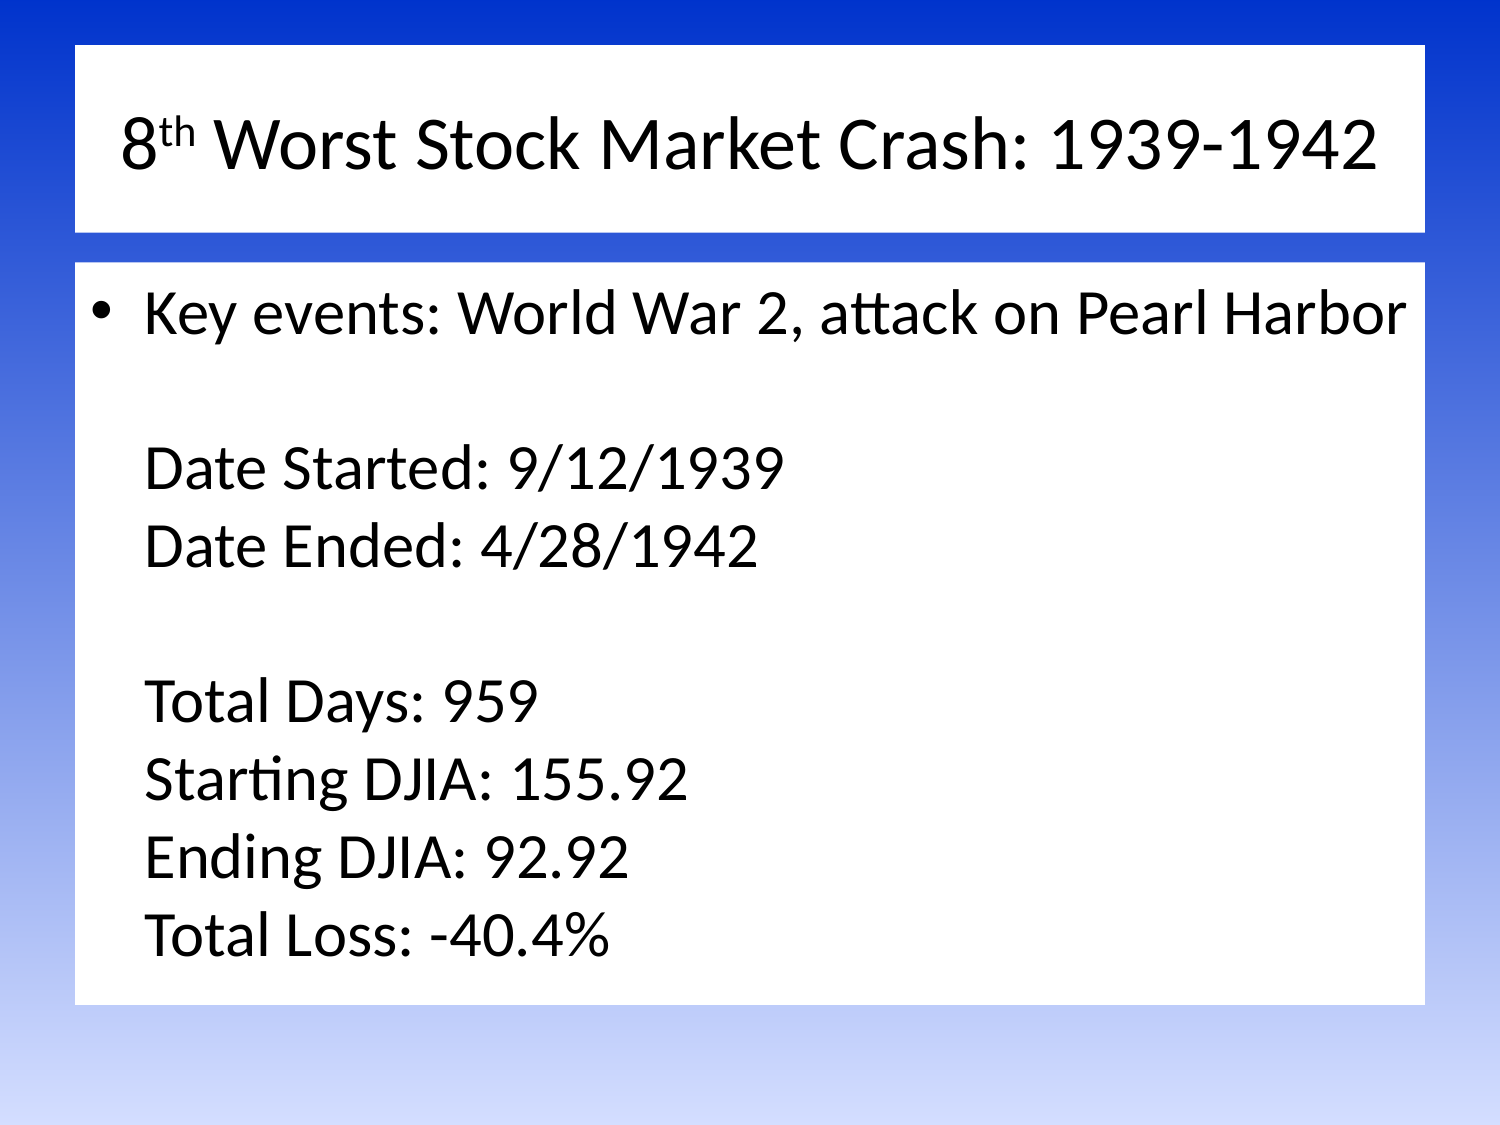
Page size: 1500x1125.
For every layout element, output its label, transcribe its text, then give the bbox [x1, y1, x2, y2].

title 8th Worst Stock Market Crash: 1939-1942 [75, 45, 1425, 233]
list Key events: World War 2, attack on Pearl Harbor Date Started: 9/12/1939 Date Ended: 4/28/1942 Total Days: 959 Starting DJIA: 155.92 Ending DJIA: 92.92 Total Loss: -40.4% [75, 262, 1425, 1005]
